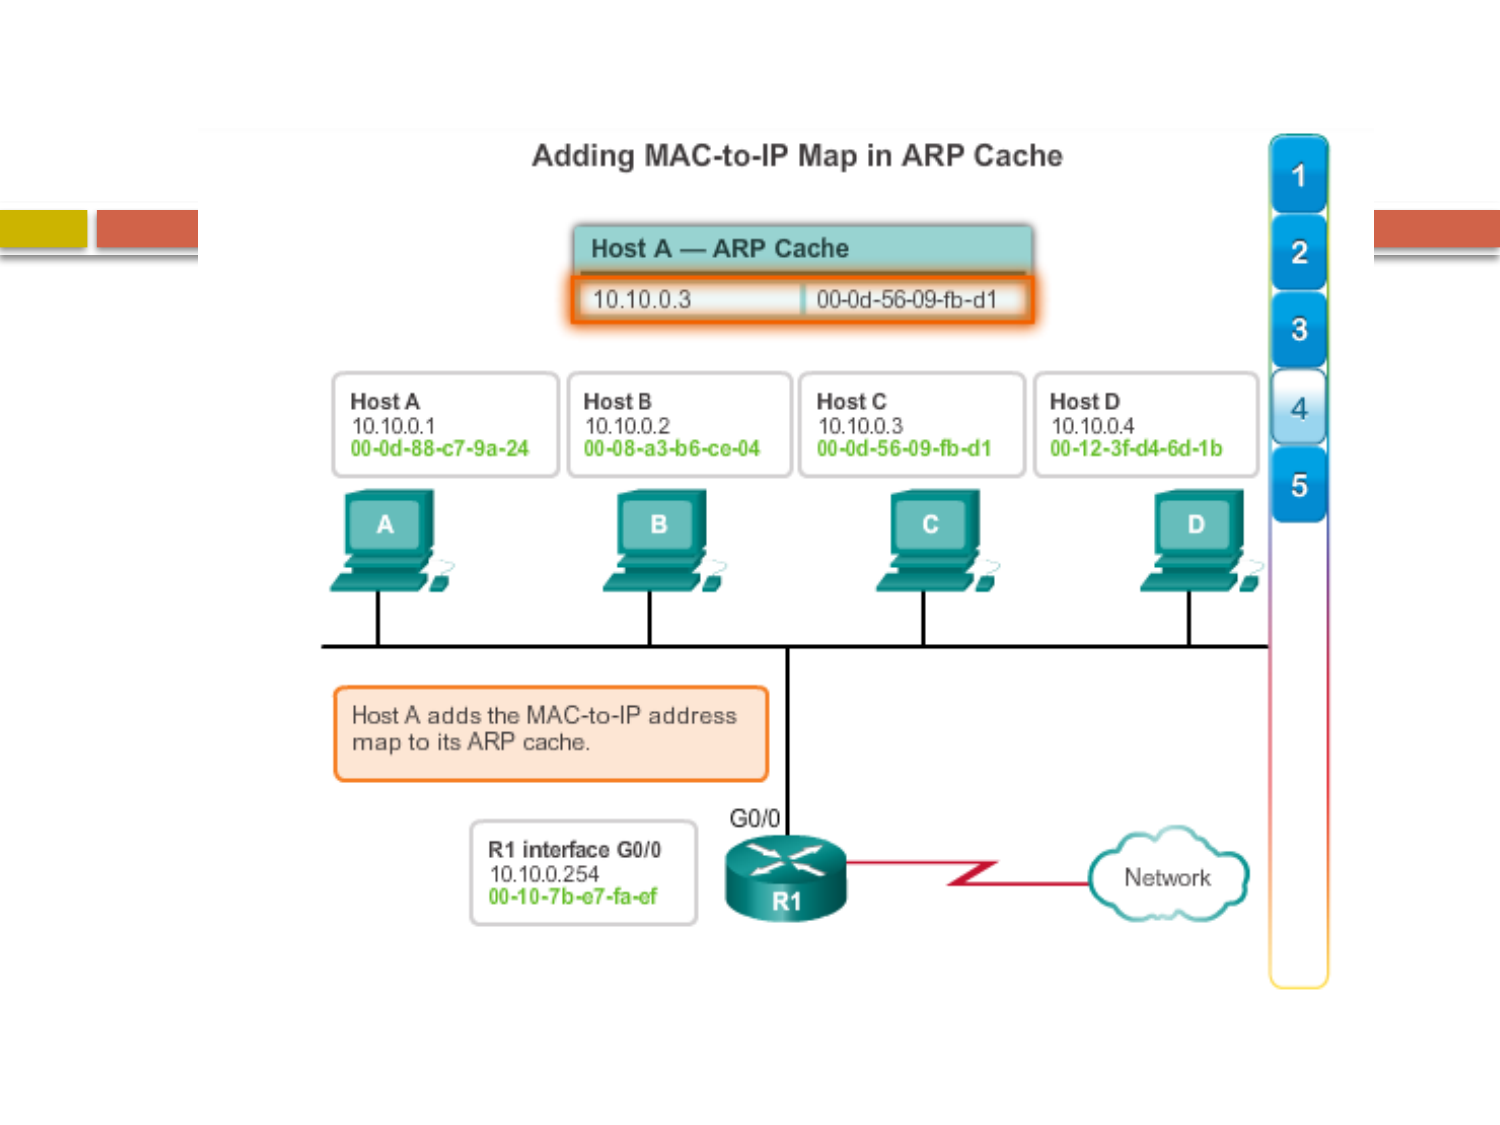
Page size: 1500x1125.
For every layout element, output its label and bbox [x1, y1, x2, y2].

picture [198, 127, 1375, 1004]
